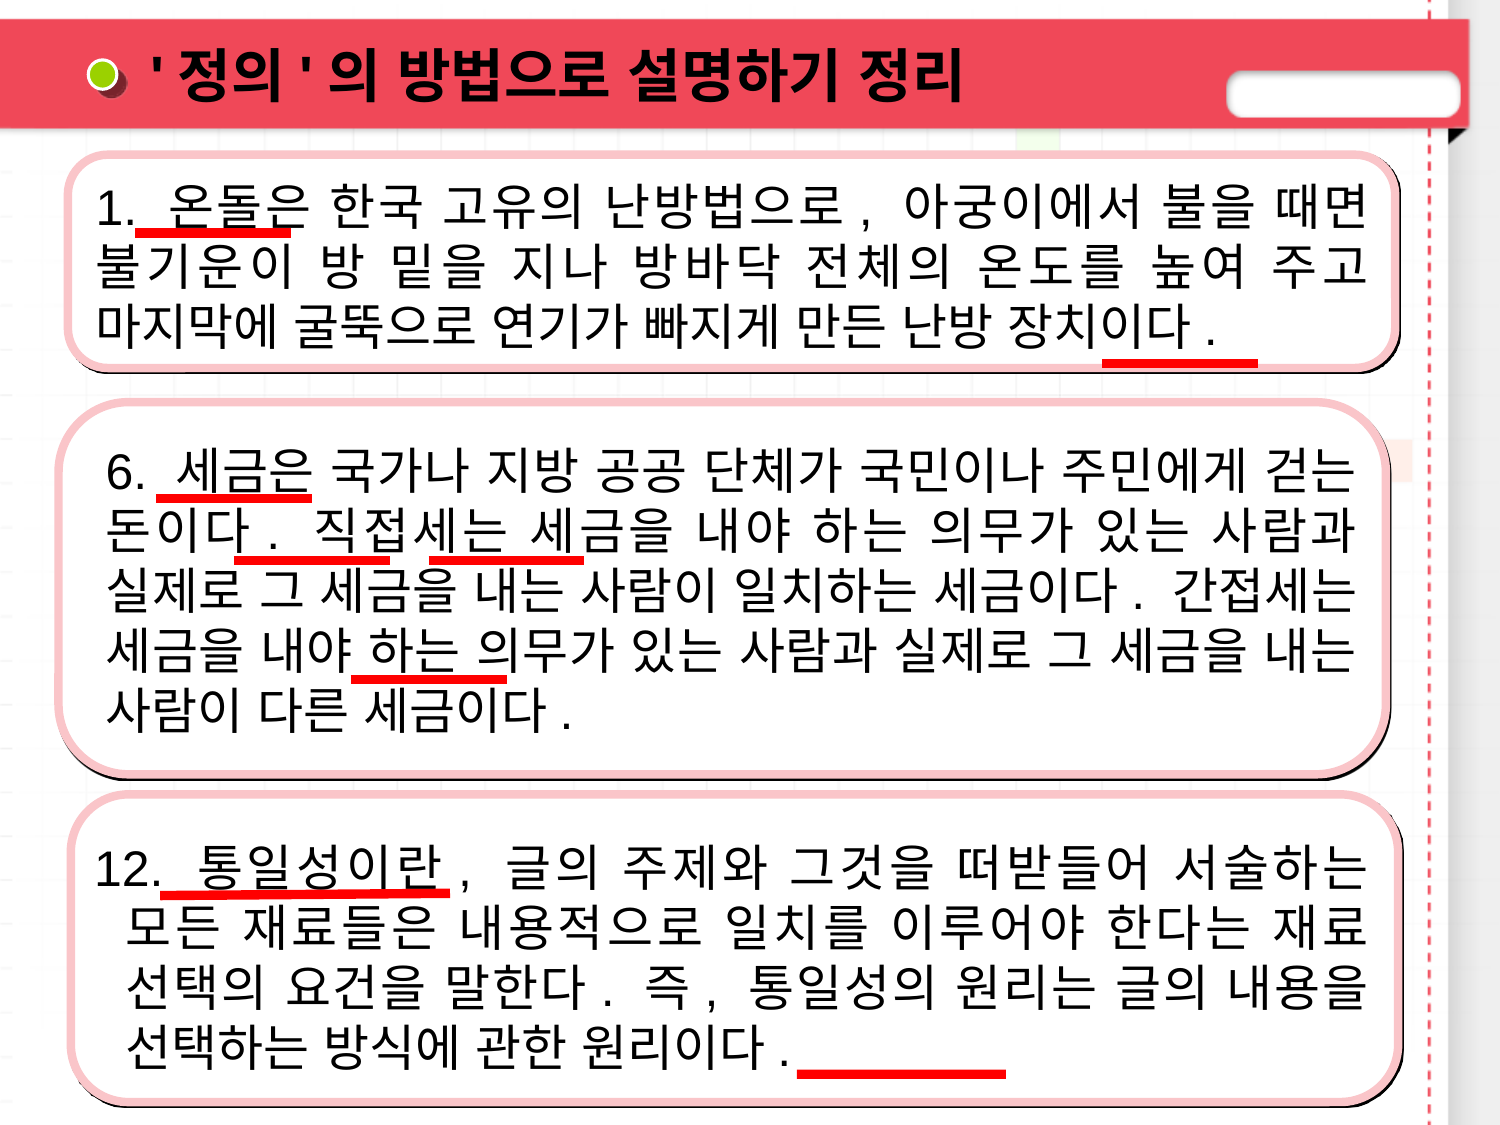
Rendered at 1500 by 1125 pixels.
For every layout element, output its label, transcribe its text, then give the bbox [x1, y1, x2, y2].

picture [0, 75, 1500, 1125]
picture [98, 75, 124, 97]
text_box 6. 세금은 국가나 지방 공공 단체가 국민이나 주민에게 걷는 돈이다. 직접세는 세금을 내야 하는 의무가 있는 사람과 실제로 그 세금을 내는 사람이 일치하는 세금이다. 간접세는 세금을 내야 하는 의무가 있는 사람과 실제로 그 세금을 내는 사람이 다른 세금이다. [90, 431, 1372, 746]
text_box [0, 0, 1500, 75]
text_box 1. 온돌은 한국 고유의 난방법으로, 아궁이에서 불을 때면 불기운이 방 밑을 지나 방바닥 전체의 온도를 높여 주고 마지막에 굴뚝으로 연기가 빠지게 만든 난방 장치이다. [81, 167, 1385, 383]
text_box [65, 152, 1398, 361]
text_box '정의'의 방법으로 설명하기 정리 [135, 31, 1078, 109]
text_box [88, 59, 117, 90]
text_box [68, 792, 1401, 1105]
text_box 12. 통일성이란, 글의 주제와 그것을 떠받들어 서술하는 모든 재료들은 내용적으로 일치를 이루어야 한다는 재료 선택의 요건을 말한다. 즉, 통일성의 원리는 글의 내용을 선택하는 방식에 관한 원리이다. [79, 828, 1384, 1044]
text_box [56, 400, 1389, 777]
